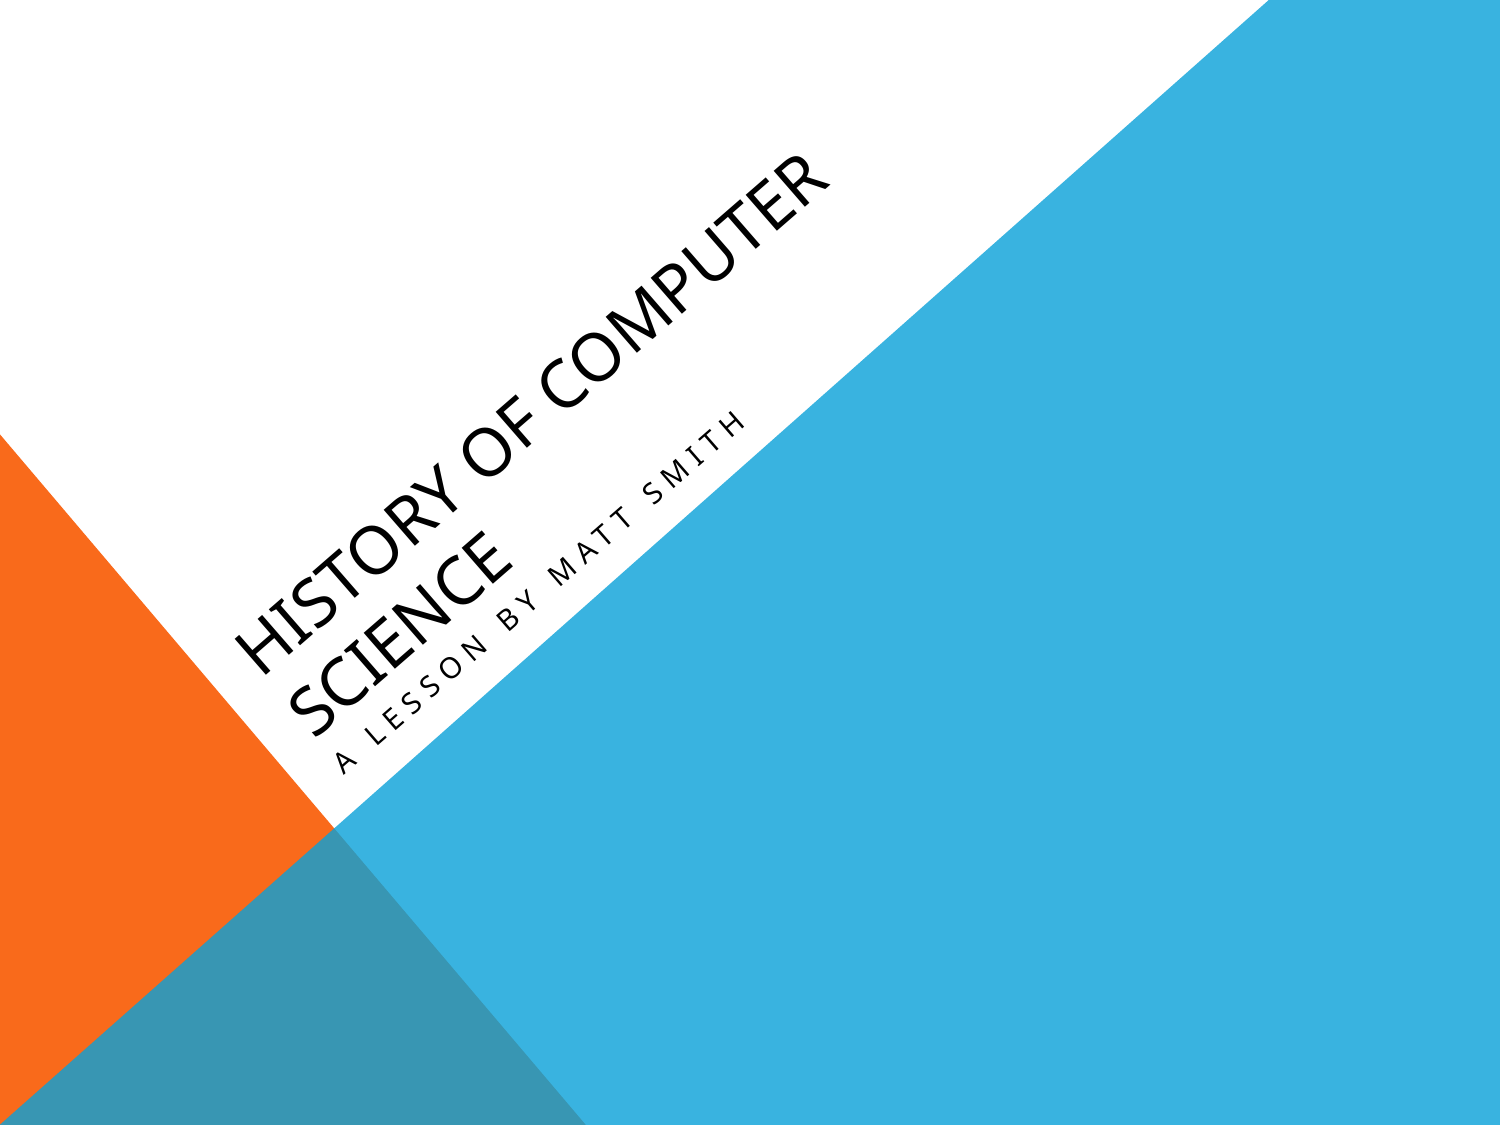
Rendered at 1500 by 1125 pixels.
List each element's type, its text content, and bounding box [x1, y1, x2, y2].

subtitle A lesson by Matt Smith [312, 61, 1154, 804]
title History of Computer Science [182, 4, 1012, 761]
